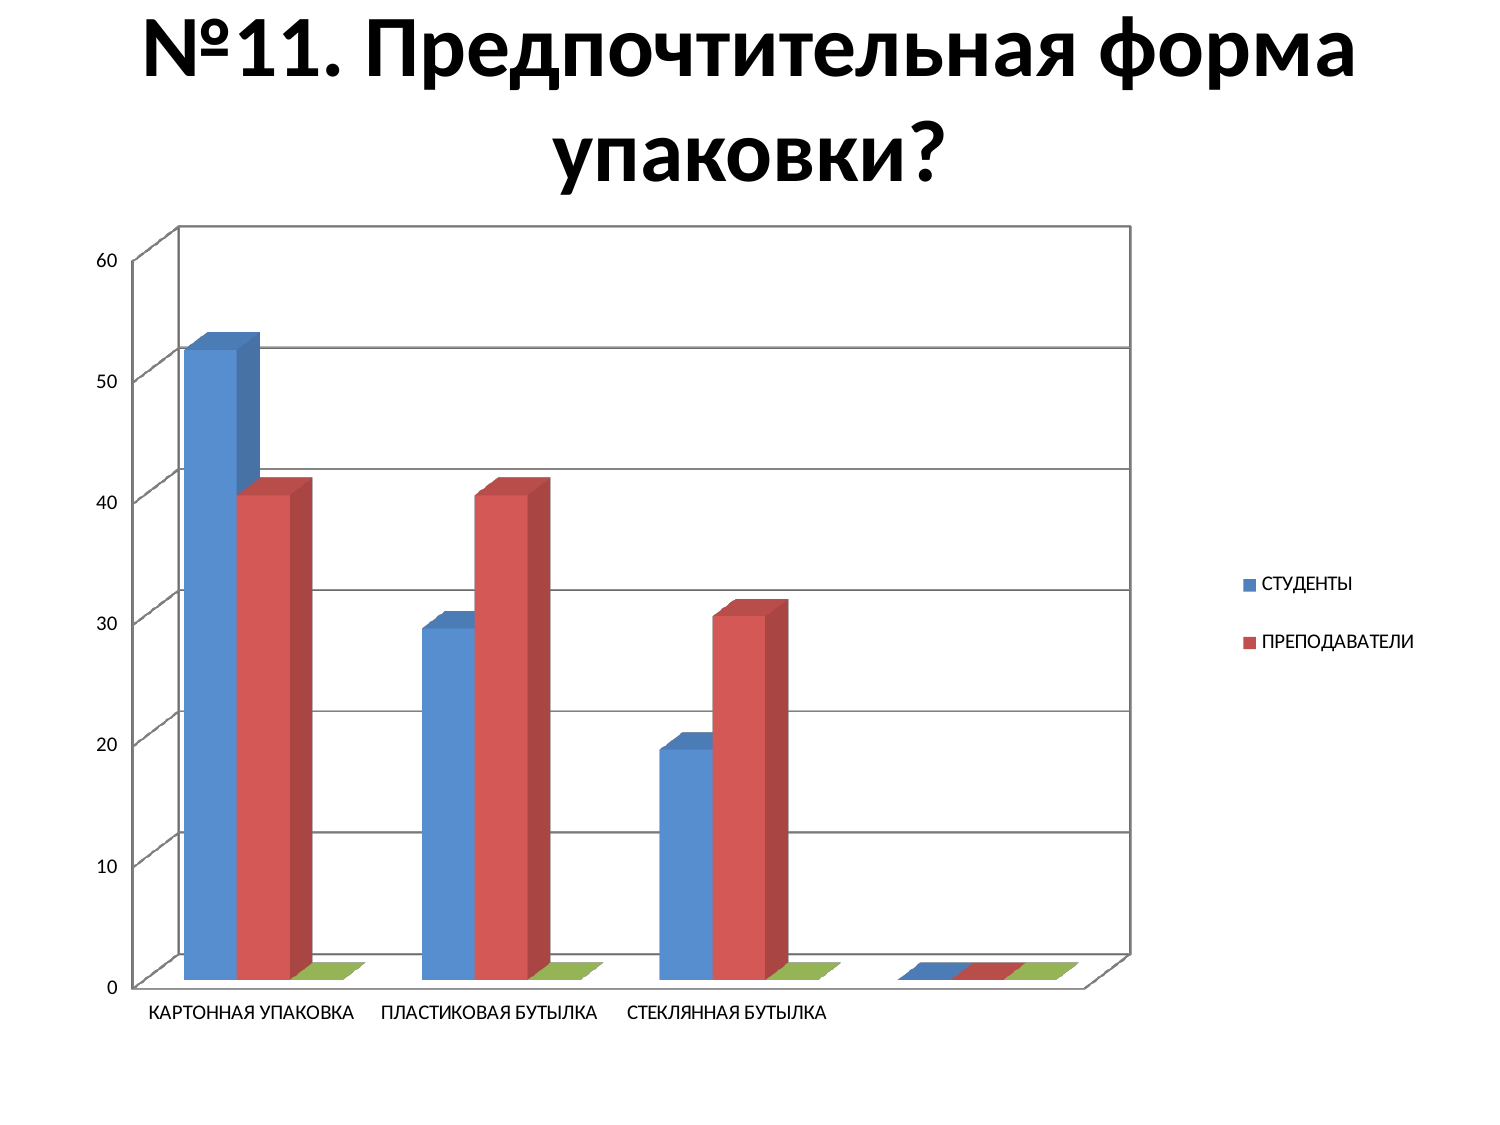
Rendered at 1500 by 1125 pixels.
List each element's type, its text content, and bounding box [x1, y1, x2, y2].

title №11. Предпочтительная форма упаковки? [0, 0, 1500, 188]
chart [34, 198, 1466, 1091]
